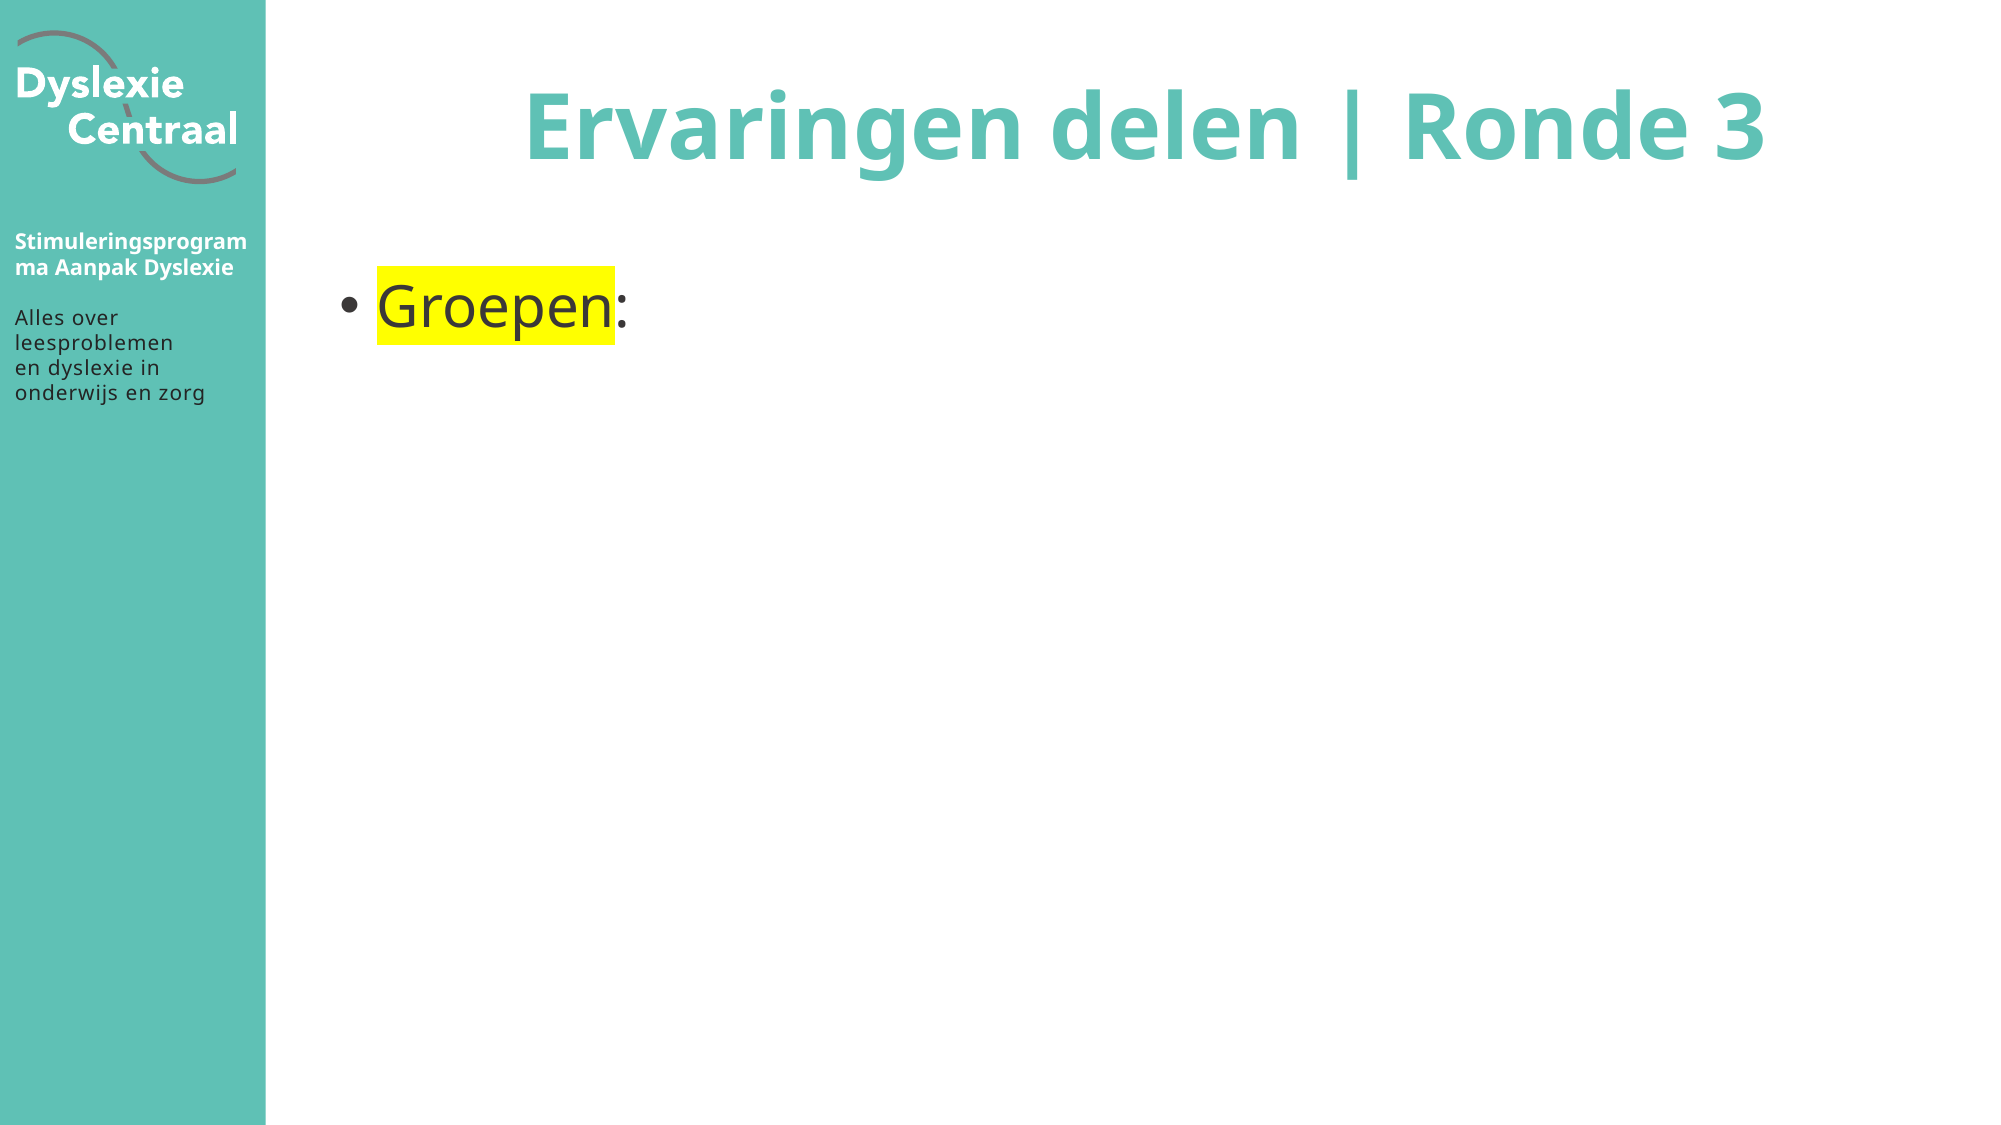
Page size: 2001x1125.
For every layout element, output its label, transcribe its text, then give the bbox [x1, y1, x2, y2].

title Ervaringen delen | Ronde 3 [324, 39, 1967, 220]
list Groepen: [324, 248, 1967, 1070]
